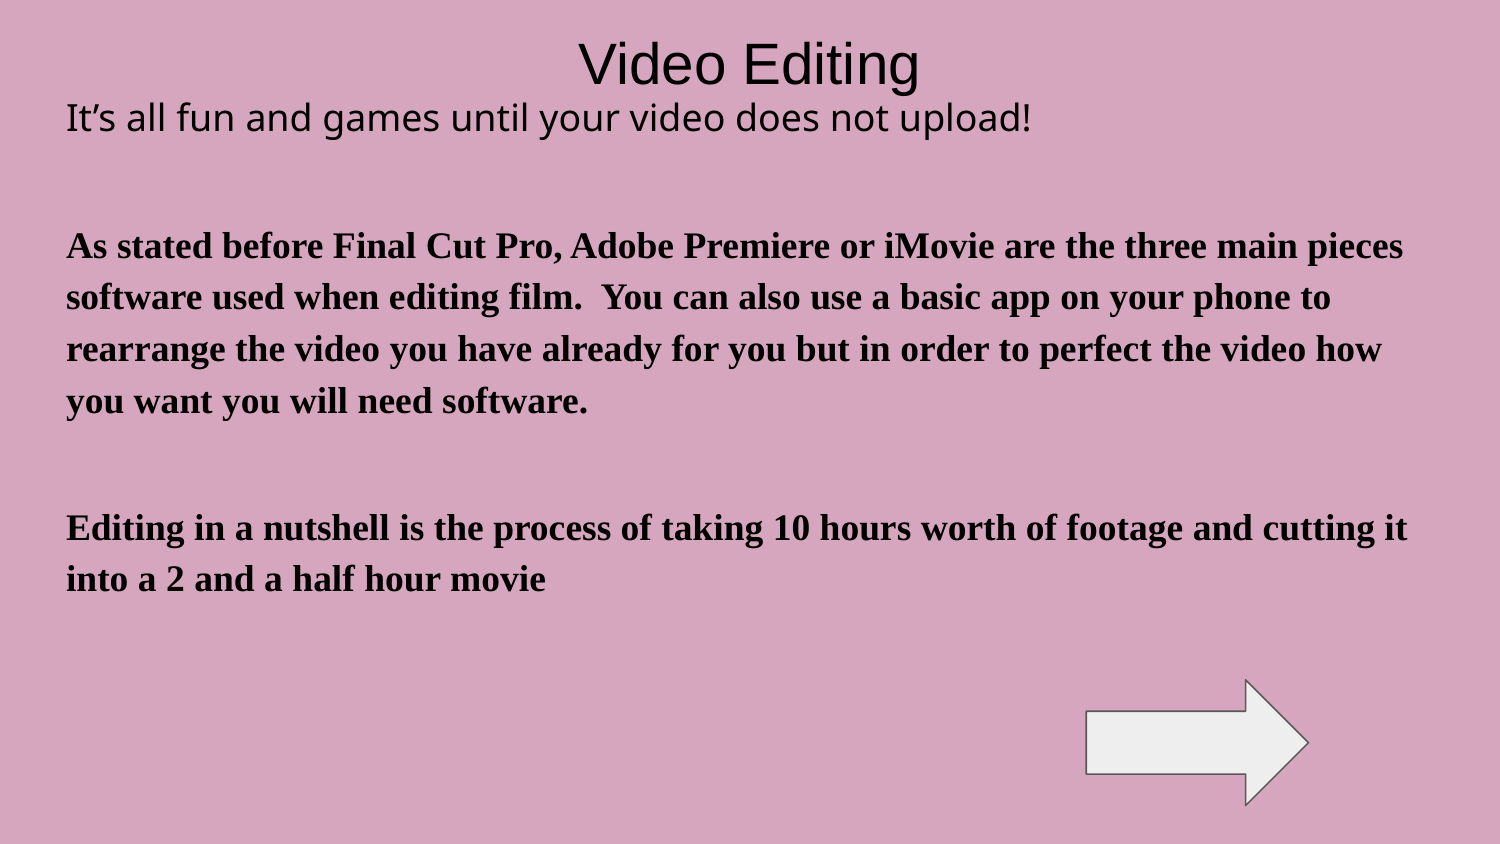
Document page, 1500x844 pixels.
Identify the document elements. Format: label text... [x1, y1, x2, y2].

text_box [1086, 679, 1309, 806]
title Video Editing [51, 11, 1449, 72]
list It’s all fun and games until your video does not upload! As stated before Final Cut Pro, Adobe Premiere or iMovie are the three main pieces software used when editing film. You can also use a basic app on your phone to rearrange the video you have already for you but in order to perfect the video how you want you will need software. Editing in a nutshell is the process of taking 10 hours worth of footage and cutting it into a 2 and a half hour movie [51, 72, 1449, 562]
